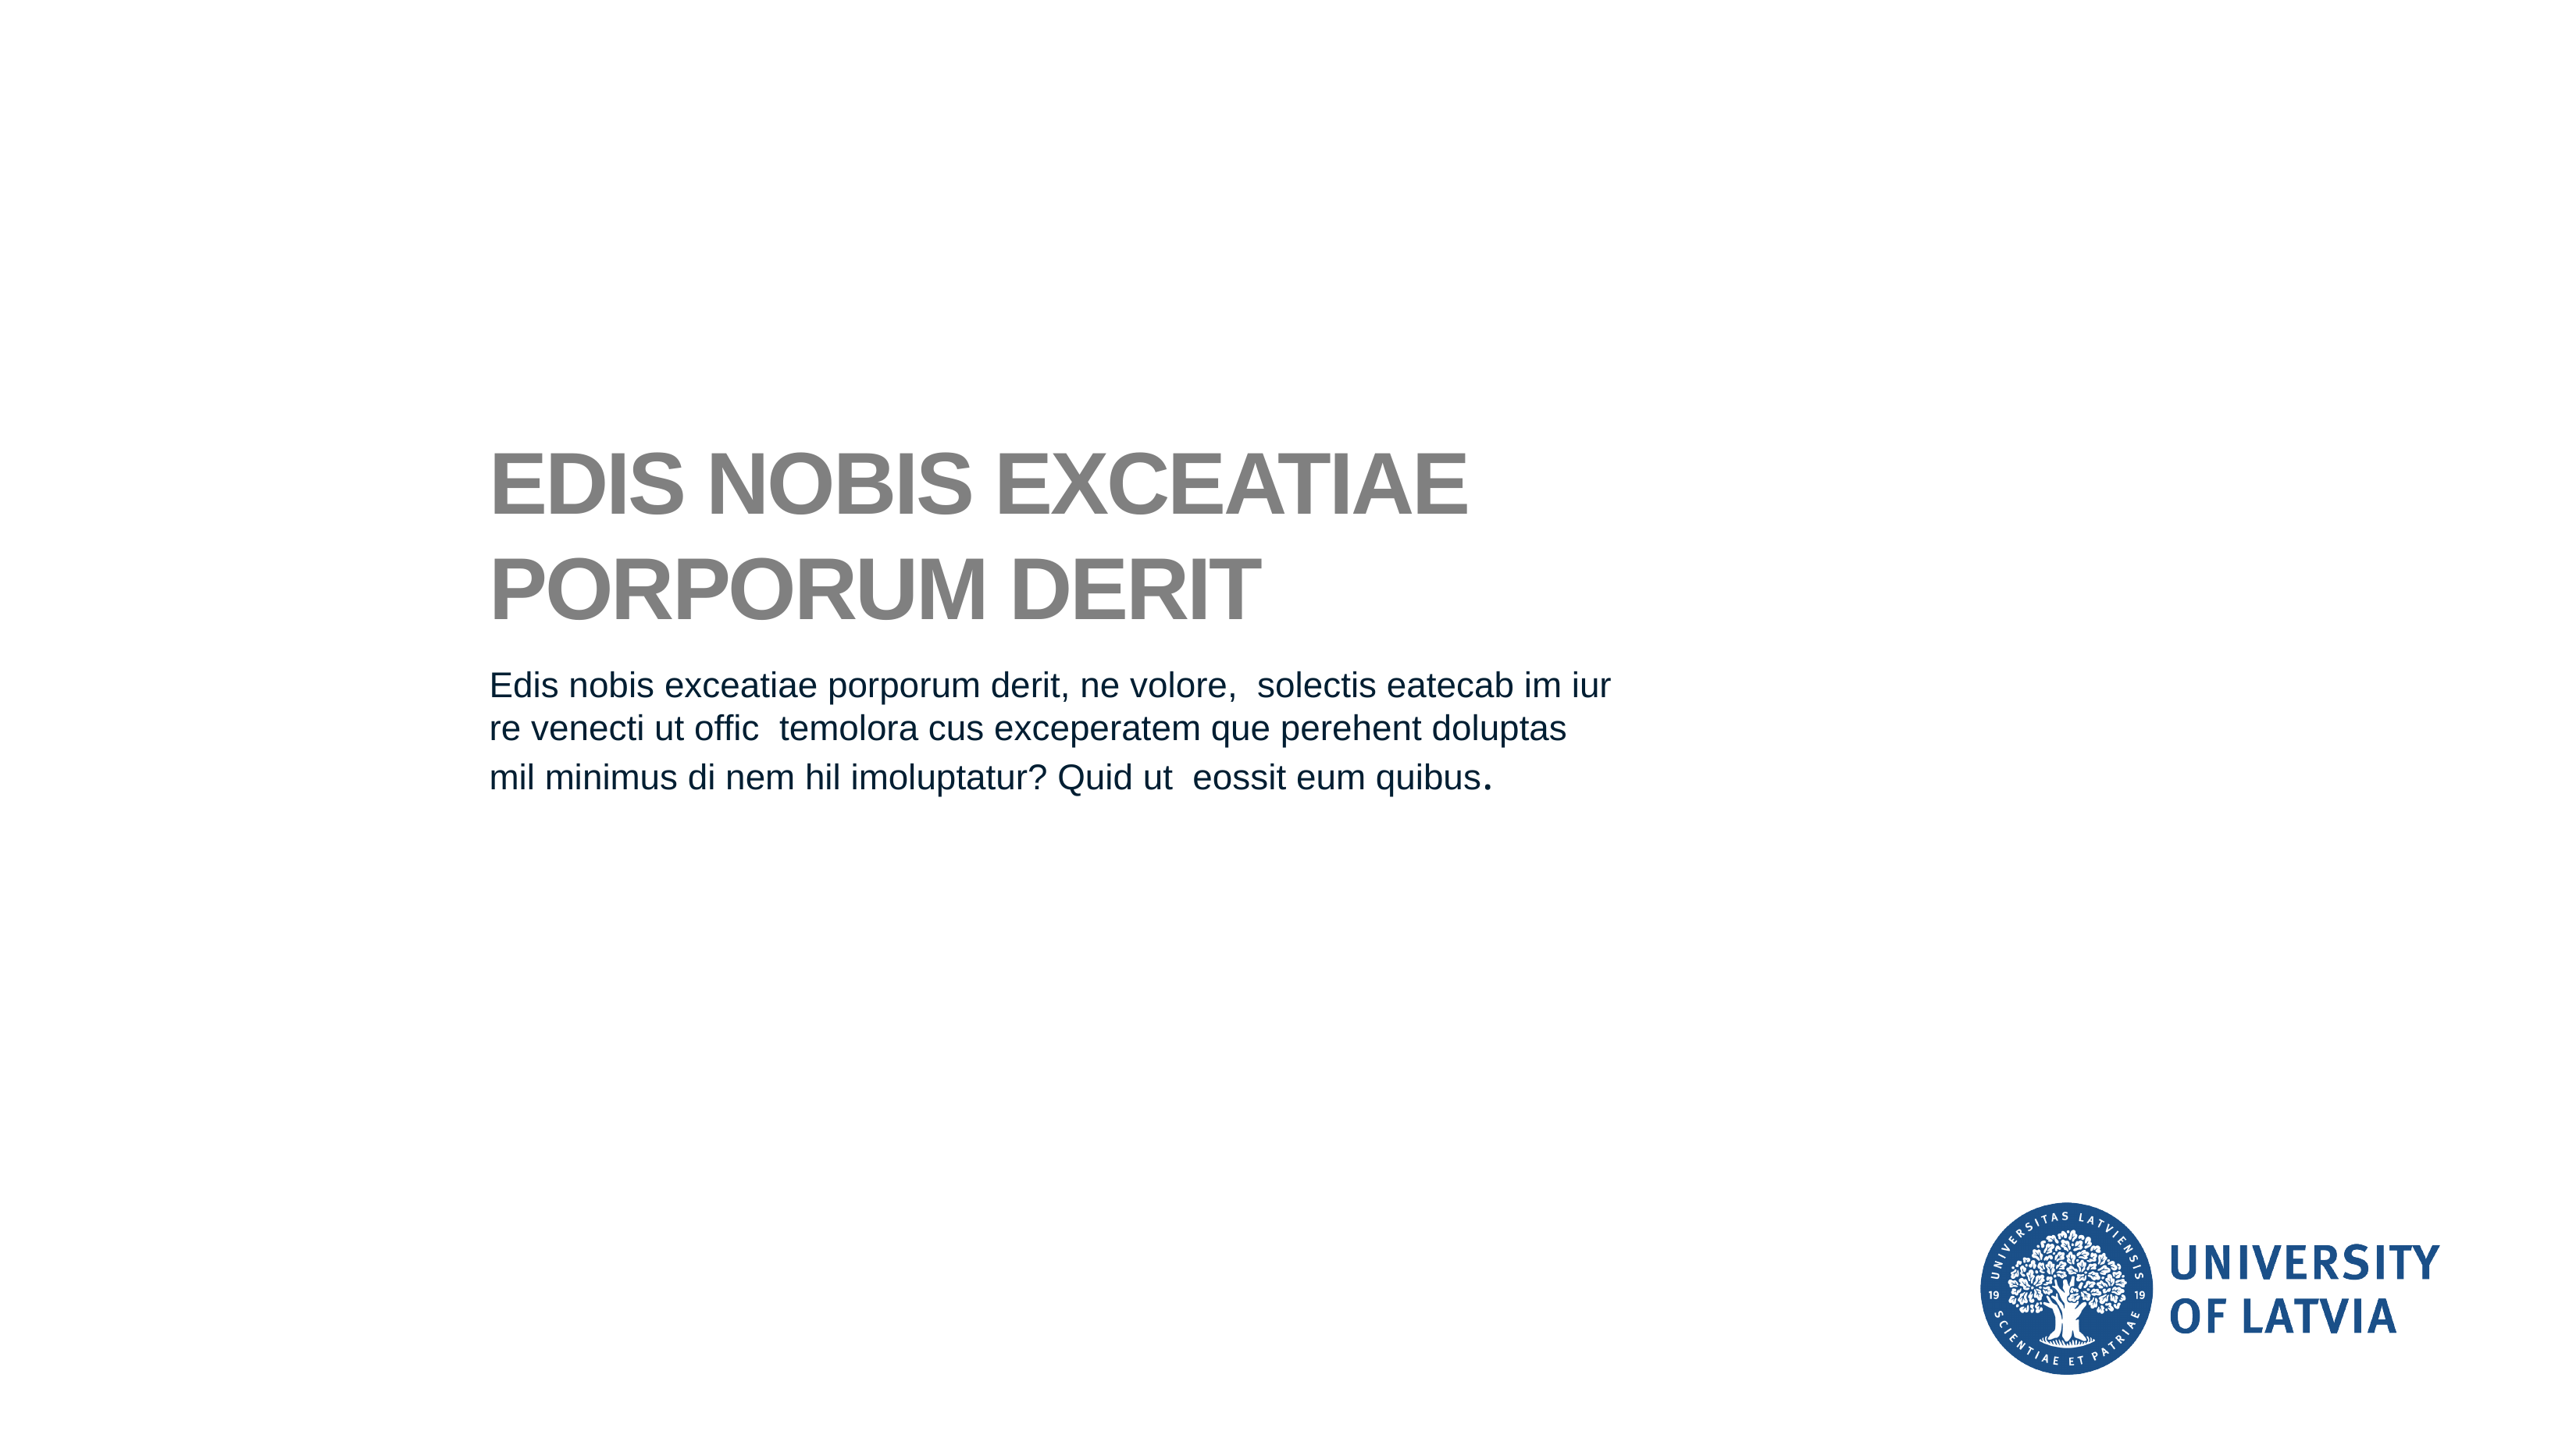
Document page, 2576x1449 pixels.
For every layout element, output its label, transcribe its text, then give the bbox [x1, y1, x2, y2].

list Edis nobis exceatiae porporum derit, ne volore, solectis eatecab im iur re venecti ut offic temolora cus exceperatem que perehent doluptas mil minimus di nem hil imoluptatur? Quid ut eossit eum quibus. [477, 656, 1630, 1154]
picture [1980, 1202, 2440, 1375]
list EDIS NOBIS EXCEATIAE PORPORUM DERIT [477, 420, 1942, 625]
